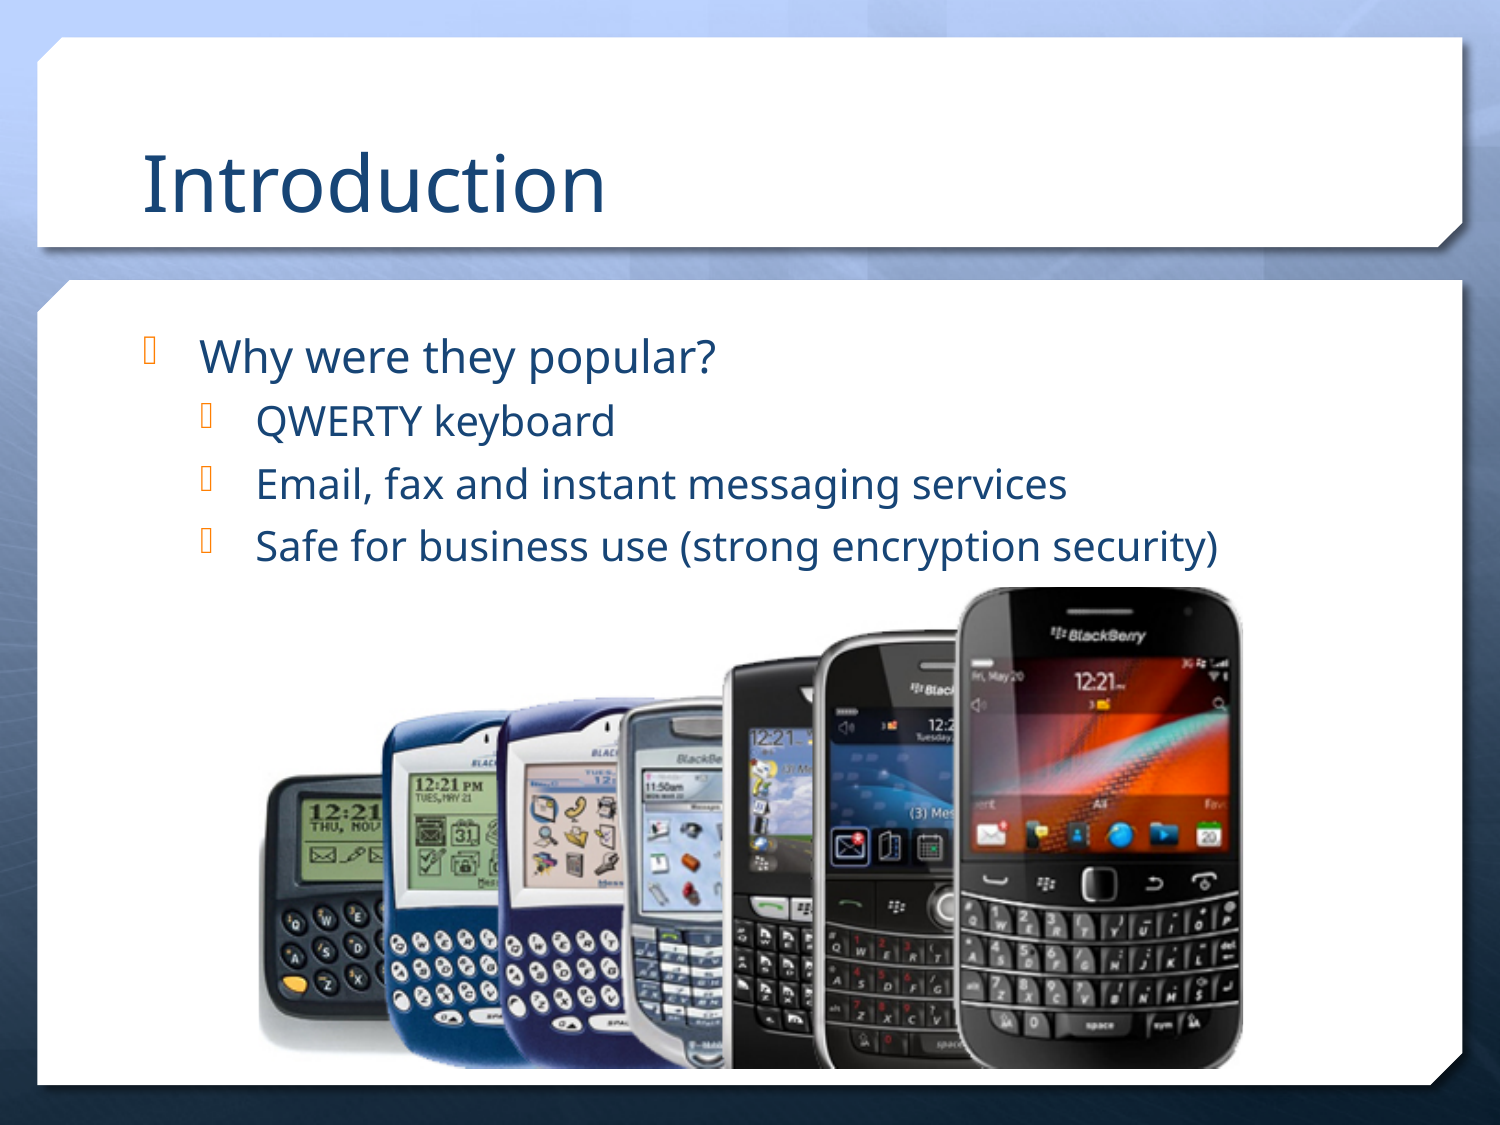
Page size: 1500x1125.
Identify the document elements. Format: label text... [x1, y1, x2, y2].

list Why were they popular? QWERTY keyboard Email, fax and instant messaging services Safe for business use (strong encryption security) [127, 319, 1372, 612]
title Introduction [127, 48, 1372, 236]
picture [257, 586, 1244, 1070]
